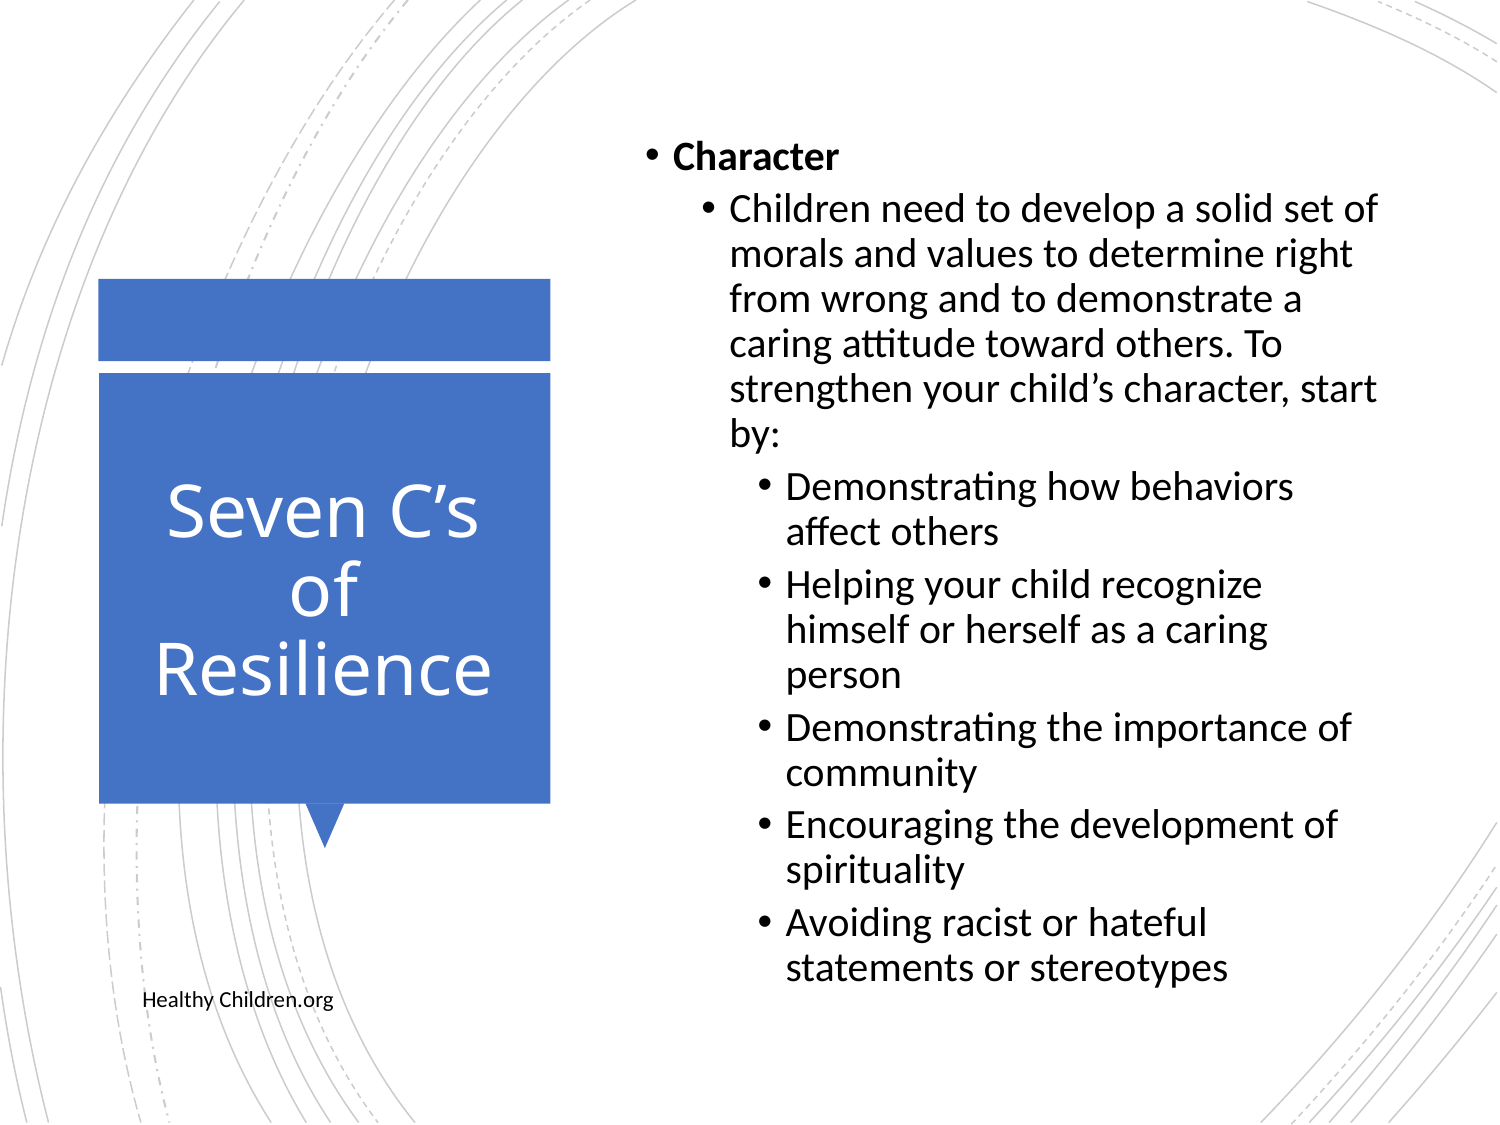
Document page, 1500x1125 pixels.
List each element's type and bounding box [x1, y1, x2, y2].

text_box [0, 0, 1497, 1125]
text_box [98, 278, 551, 849]
